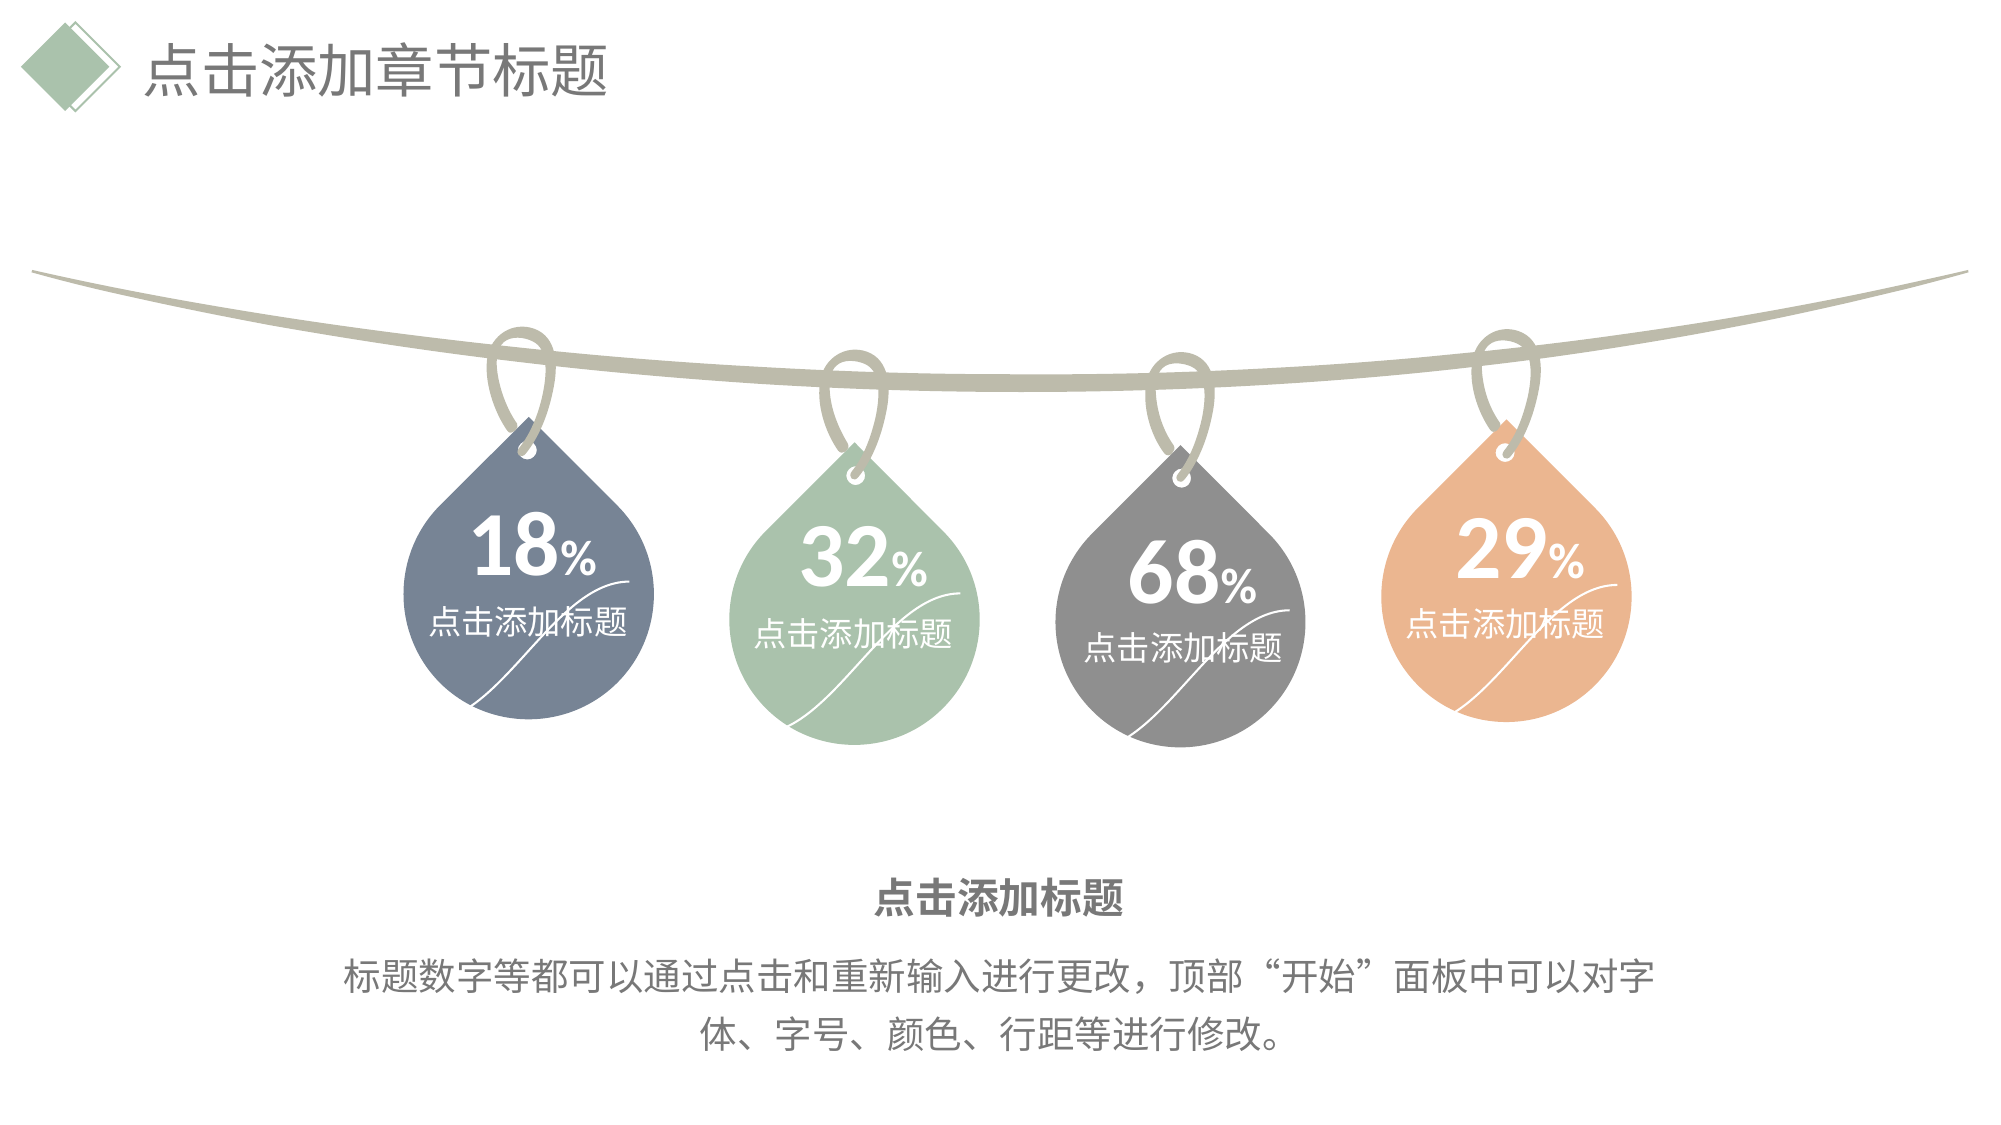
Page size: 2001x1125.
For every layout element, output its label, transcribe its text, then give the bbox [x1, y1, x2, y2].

text_box [31, 269, 391, 345]
text_box [1644, 269, 1969, 344]
text_box 标题数字等都可以通过点击和重新输入进行更改，顶部“开始”面板中可以对字体、字号、颜色、行距等进行修改。 [323, 931, 1677, 1064]
text_box [1318, 361, 1369, 382]
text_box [1043, 346, 1318, 760]
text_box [717, 344, 992, 758]
text_box [667, 360, 717, 381]
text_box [1369, 323, 1644, 735]
text_box 点击添加标题 [858, 864, 1139, 929]
text_box 点击添加章节标题 [128, 27, 624, 112]
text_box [391, 320, 667, 732]
text_box [992, 374, 1043, 393]
